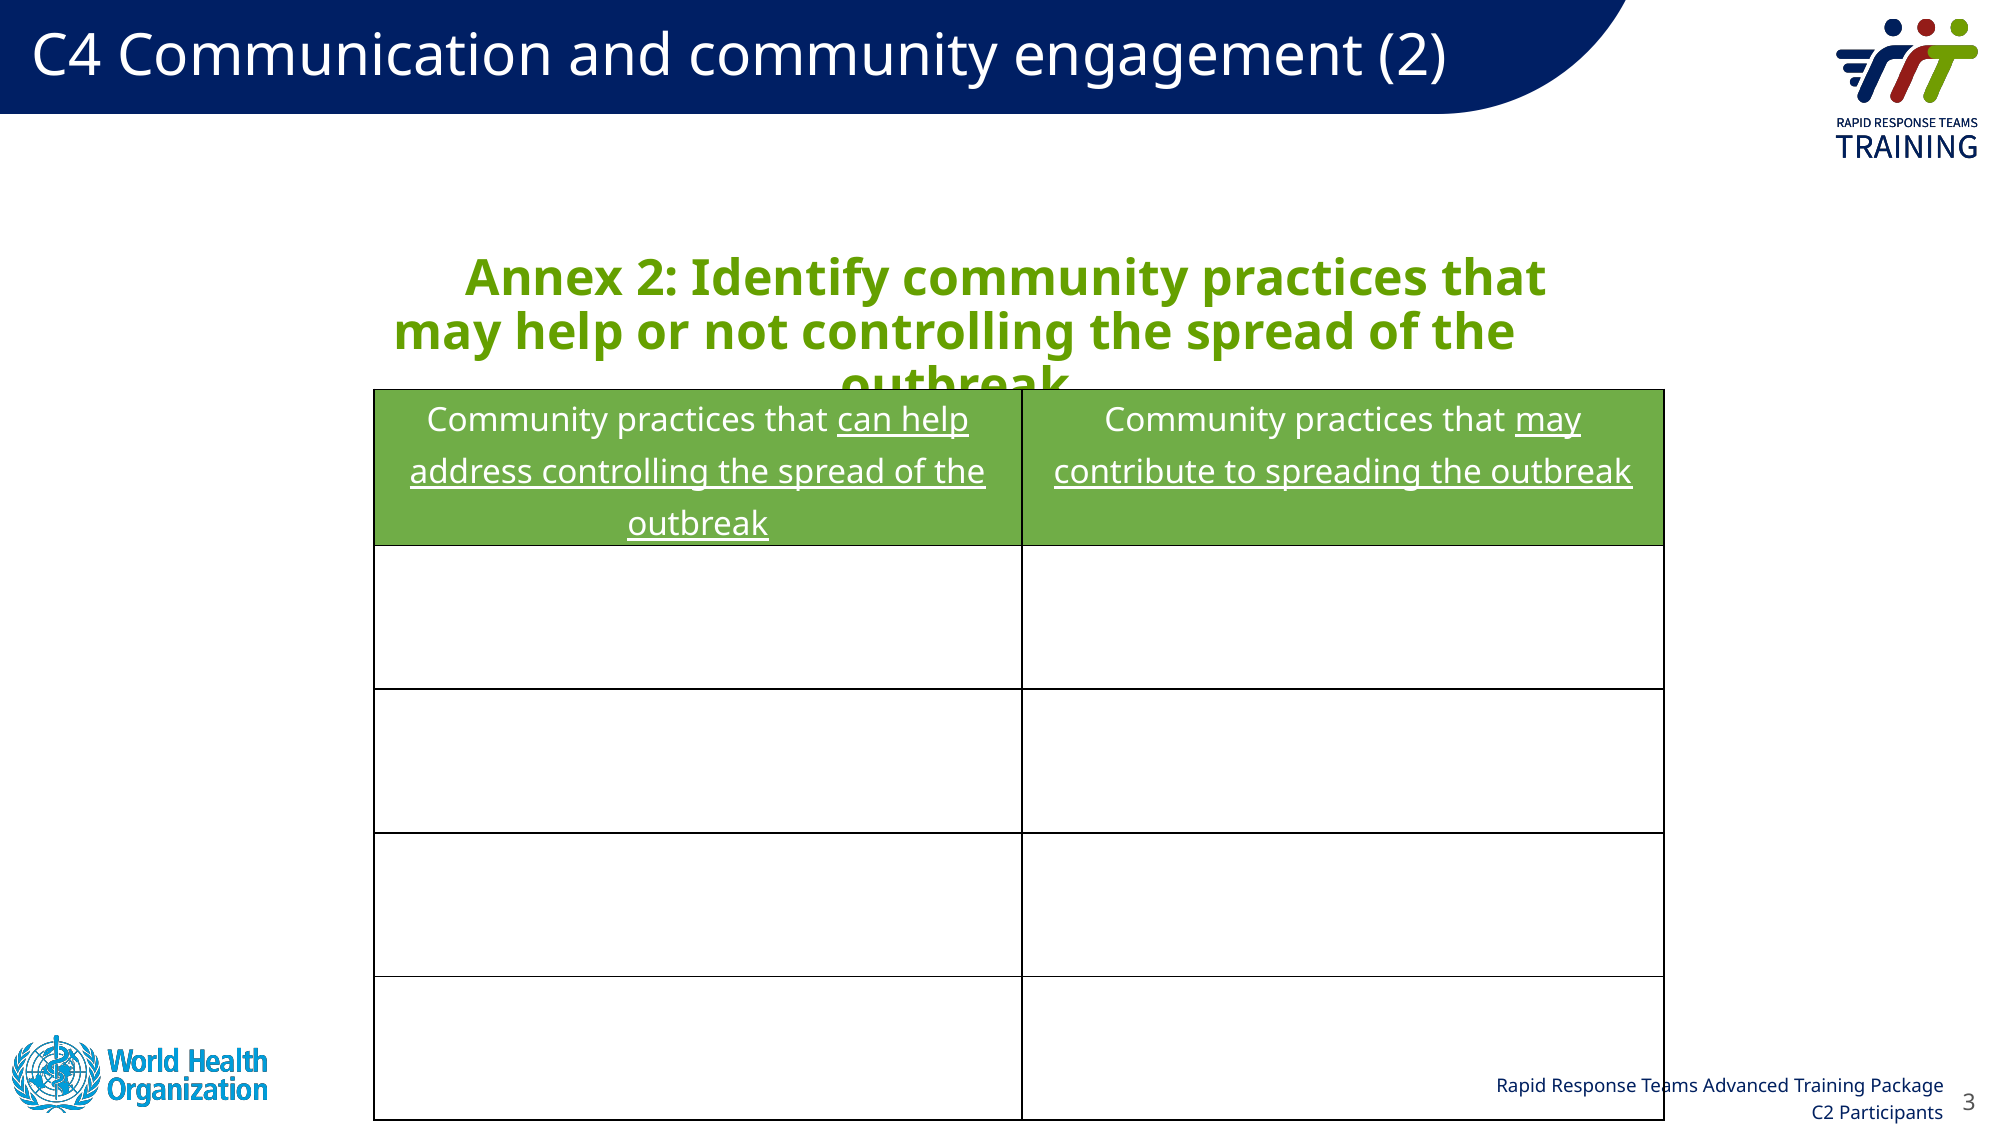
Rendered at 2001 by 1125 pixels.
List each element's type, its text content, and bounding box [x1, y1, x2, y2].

list Annex 2: Identify community practices that may help or not controlling the spread of the outbreak [309, 244, 1601, 1009]
picture [12, 1035, 54, 1068]
table_cell [375, 690, 1021, 832]
picture [22, 1062, 26, 1077]
picture [30, 1083, 37, 1091]
picture [71, 1053, 90, 1091]
picture [40, 1062, 47, 1070]
picture [46, 1056, 54, 1062]
table_cell [375, 546, 1021, 688]
title C4 Communication and community engagement (2) [23, 0, 1477, 106]
table_cell [1023, 834, 1663, 976]
picture [34, 1054, 43, 1078]
table_cell [1023, 546, 1663, 688]
table_header Community practices that may contribute to spreading the outbreak [1023, 390, 1663, 545]
picture [12, 1083, 48, 1113]
table_header Community practices that can help address controlling the spread of the outbreak [375, 390, 1021, 545]
table_cell [1023, 977, 1663, 1119]
picture [36, 1088, 78, 1105]
table_cell [1023, 690, 1663, 832]
picture [24, 1054, 36, 1087]
picture [1835, 19, 1978, 167]
picture [0, 0, 1650, 114]
picture [59, 1035, 267, 1113]
picture [50, 1108, 62, 1113]
table_cell [375, 977, 1021, 1119]
table_cell [375, 834, 1021, 976]
